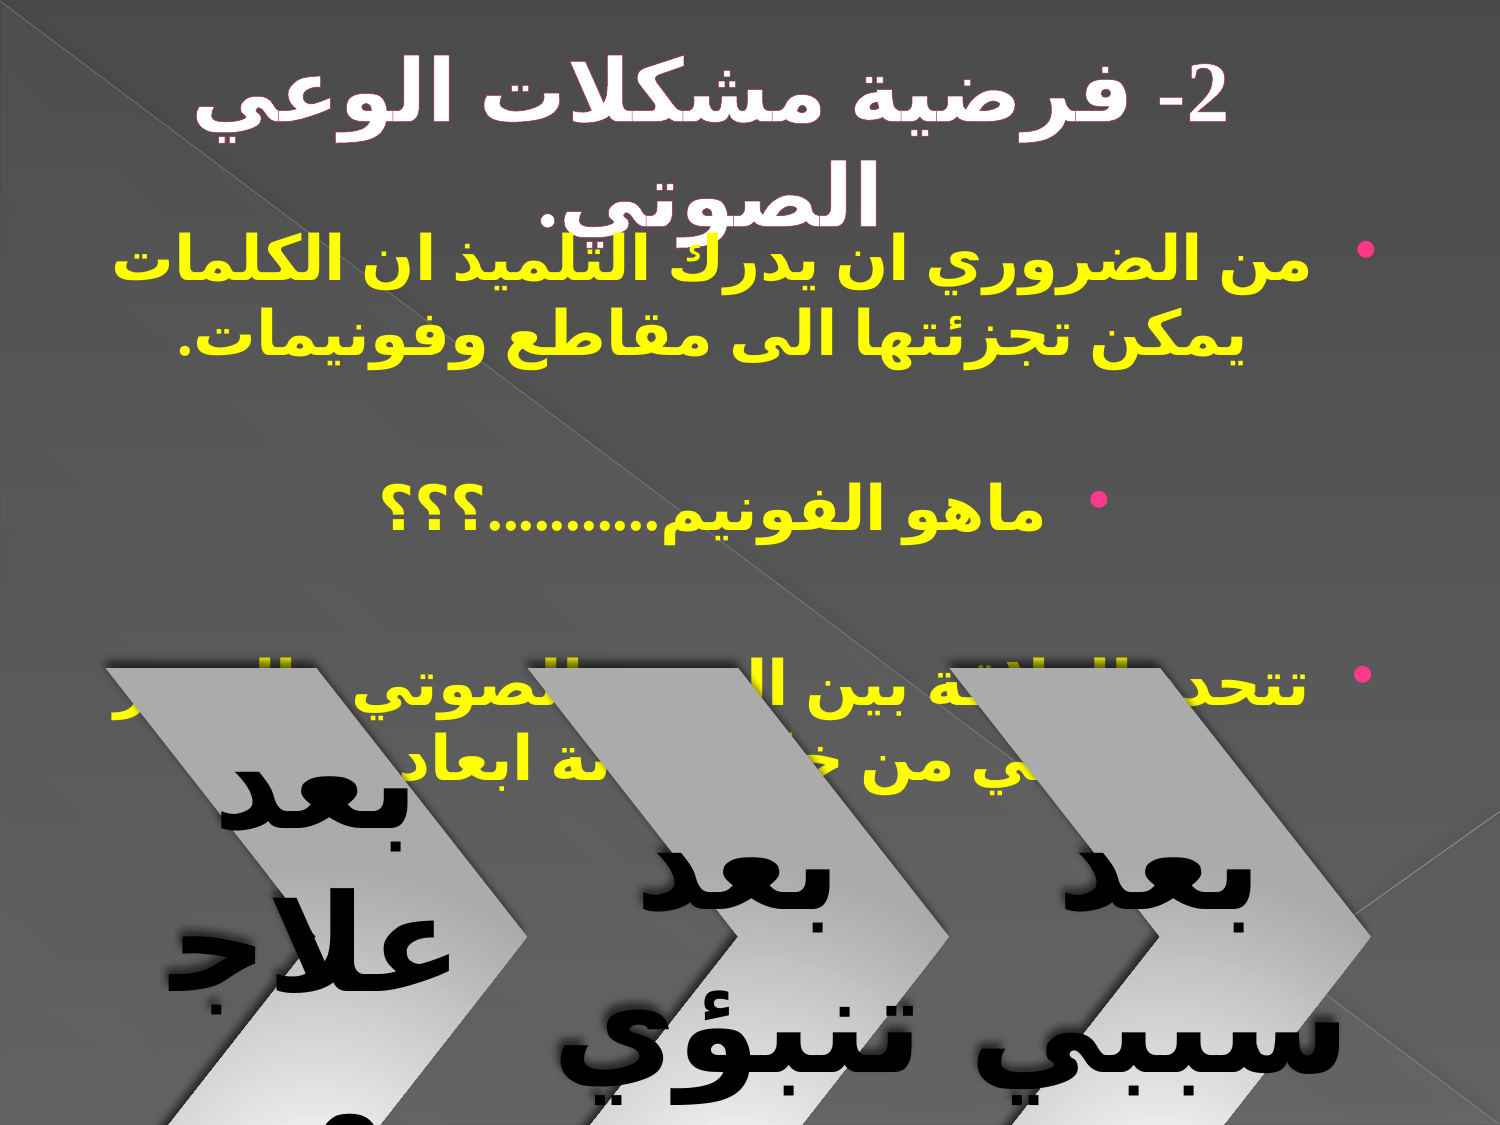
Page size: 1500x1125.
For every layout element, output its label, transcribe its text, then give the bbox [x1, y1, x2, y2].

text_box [105, 667, 1372, 1125]
title 2- فرضية مشكلات الوعي الصوتي. [75, 43, 1425, 210]
list من الضروري ان يدرك التلميذ ان الكلمات يمكن تجزئتها الى مقاطع وفونيمات. ماهو الفونيم...........؟؟؟ تتحدد العلاقة بين الوعي الصوتي والعسر القرائي من خلال ثلاثة ابعاد وهي: [75, 210, 1425, 1059]
